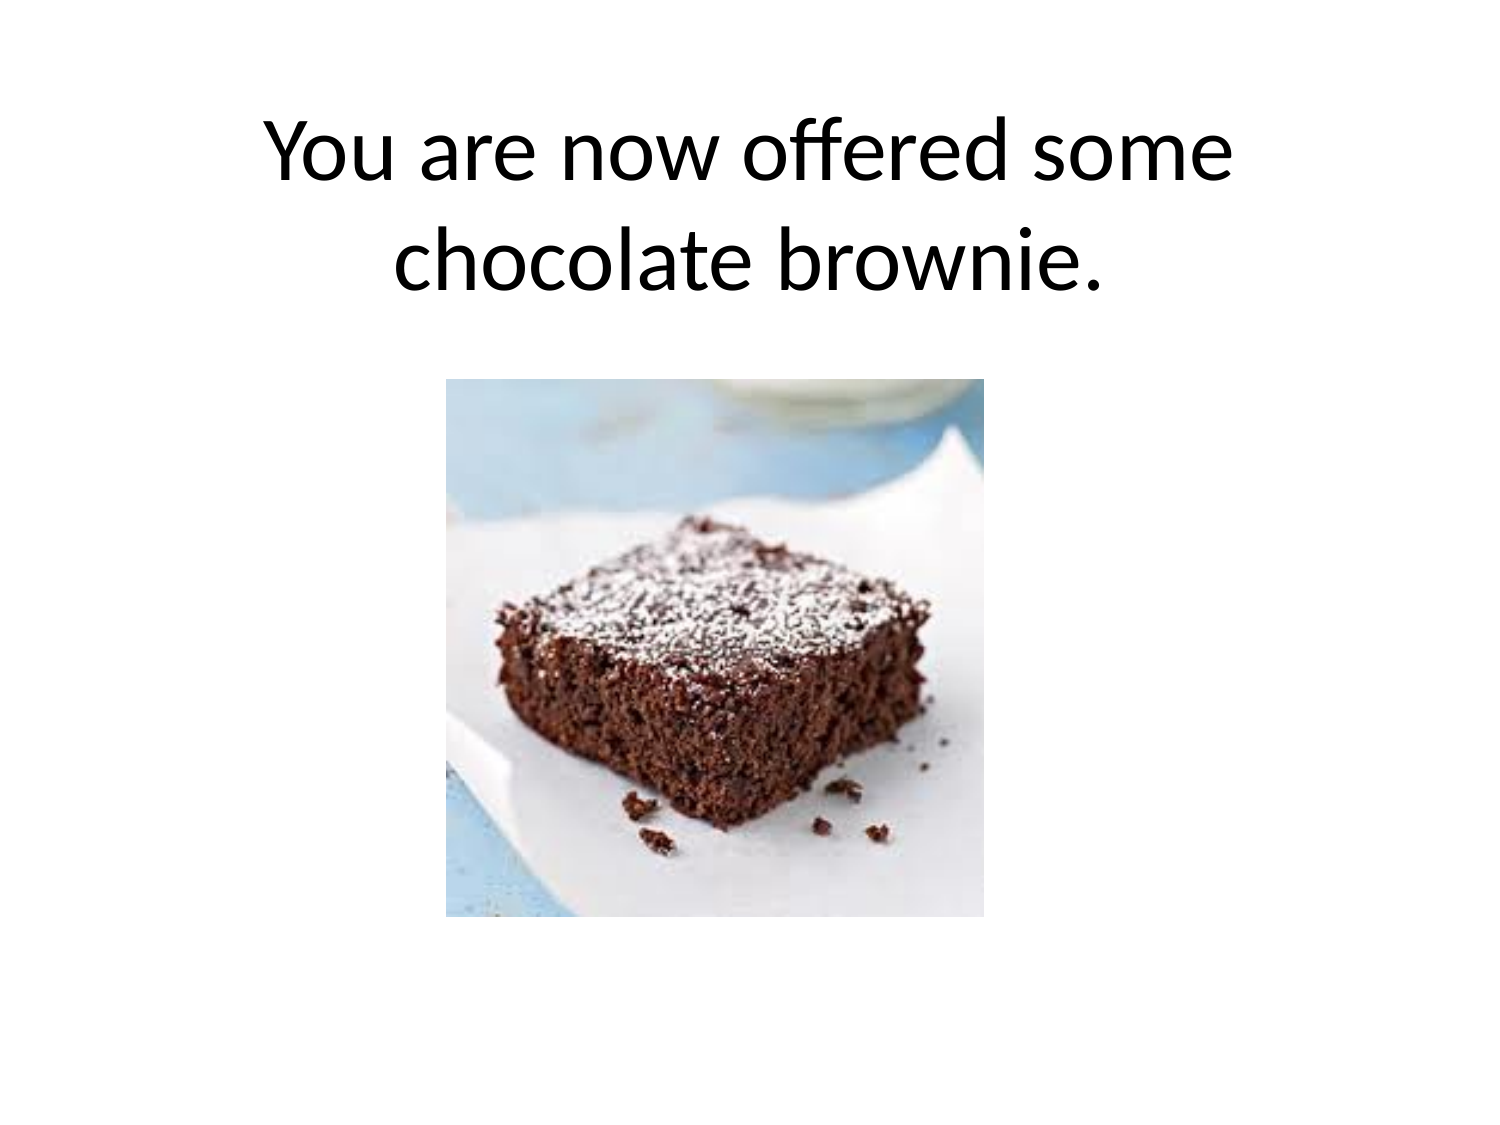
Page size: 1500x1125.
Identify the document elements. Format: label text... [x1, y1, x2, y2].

title You are now offered some chocolate brownie. [75, 45, 1425, 352]
picture [445, 378, 984, 917]
